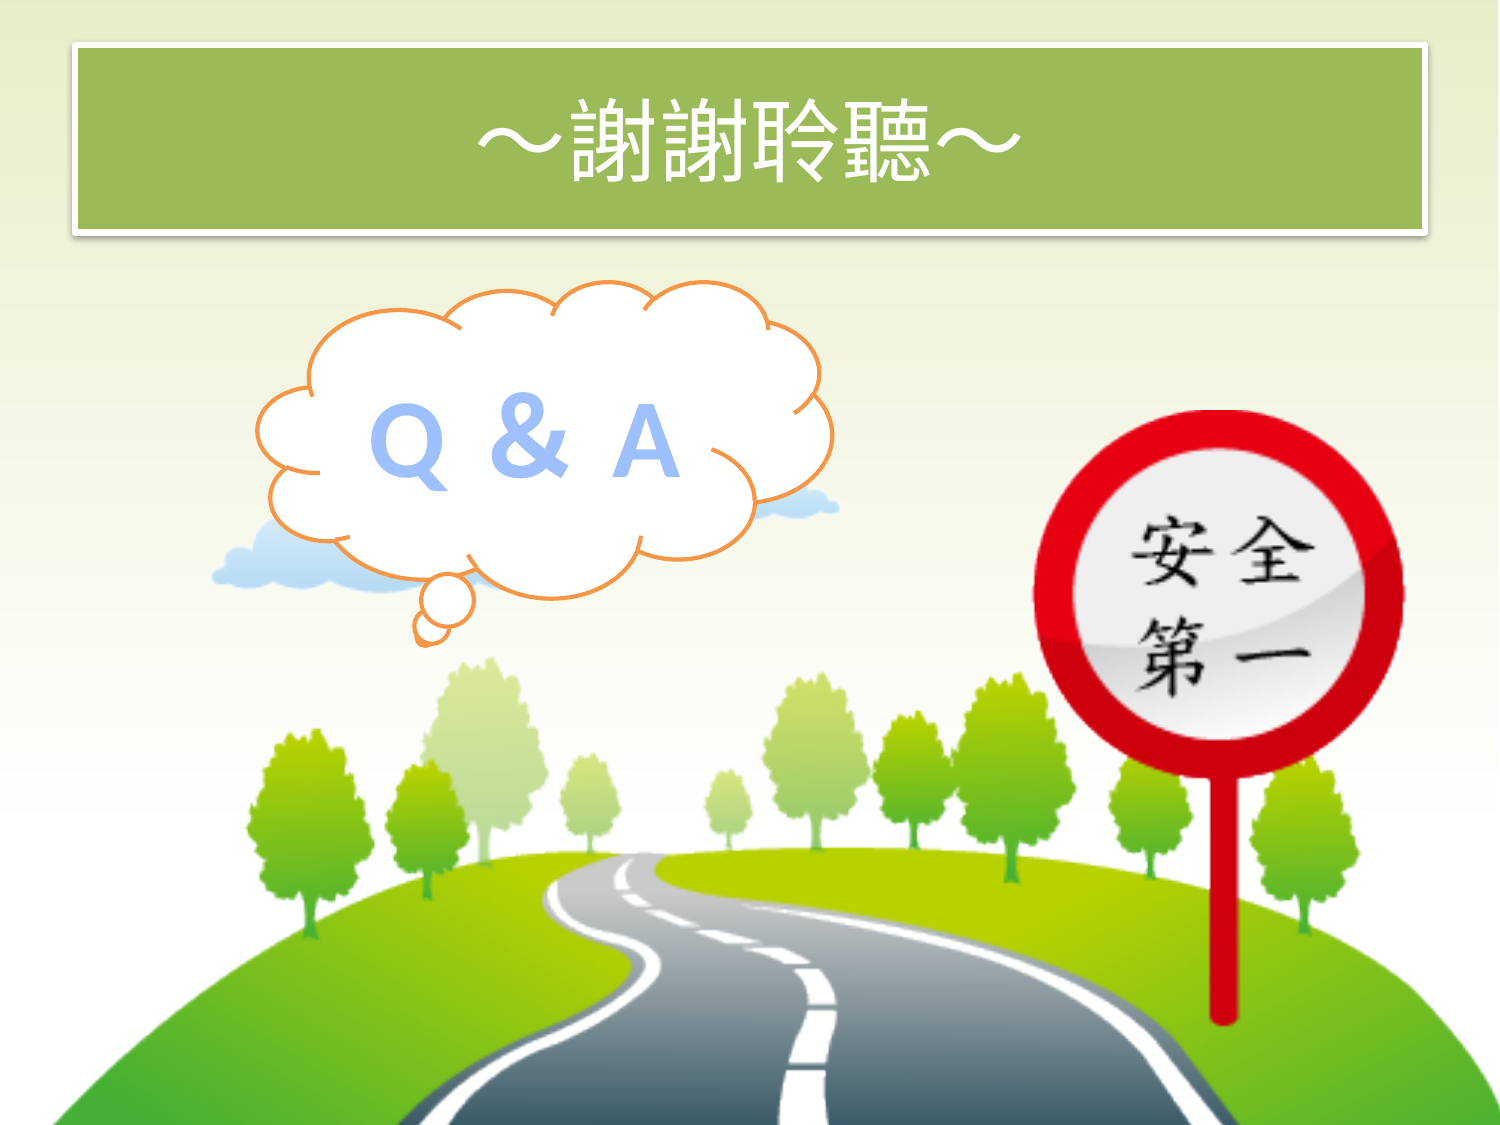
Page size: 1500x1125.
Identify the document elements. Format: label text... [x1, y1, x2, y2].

picture [0, 0, 1500, 1125]
text_box Q＆A [262, 280, 828, 409]
title ～謝謝聆聽～ [72, 42, 1428, 236]
